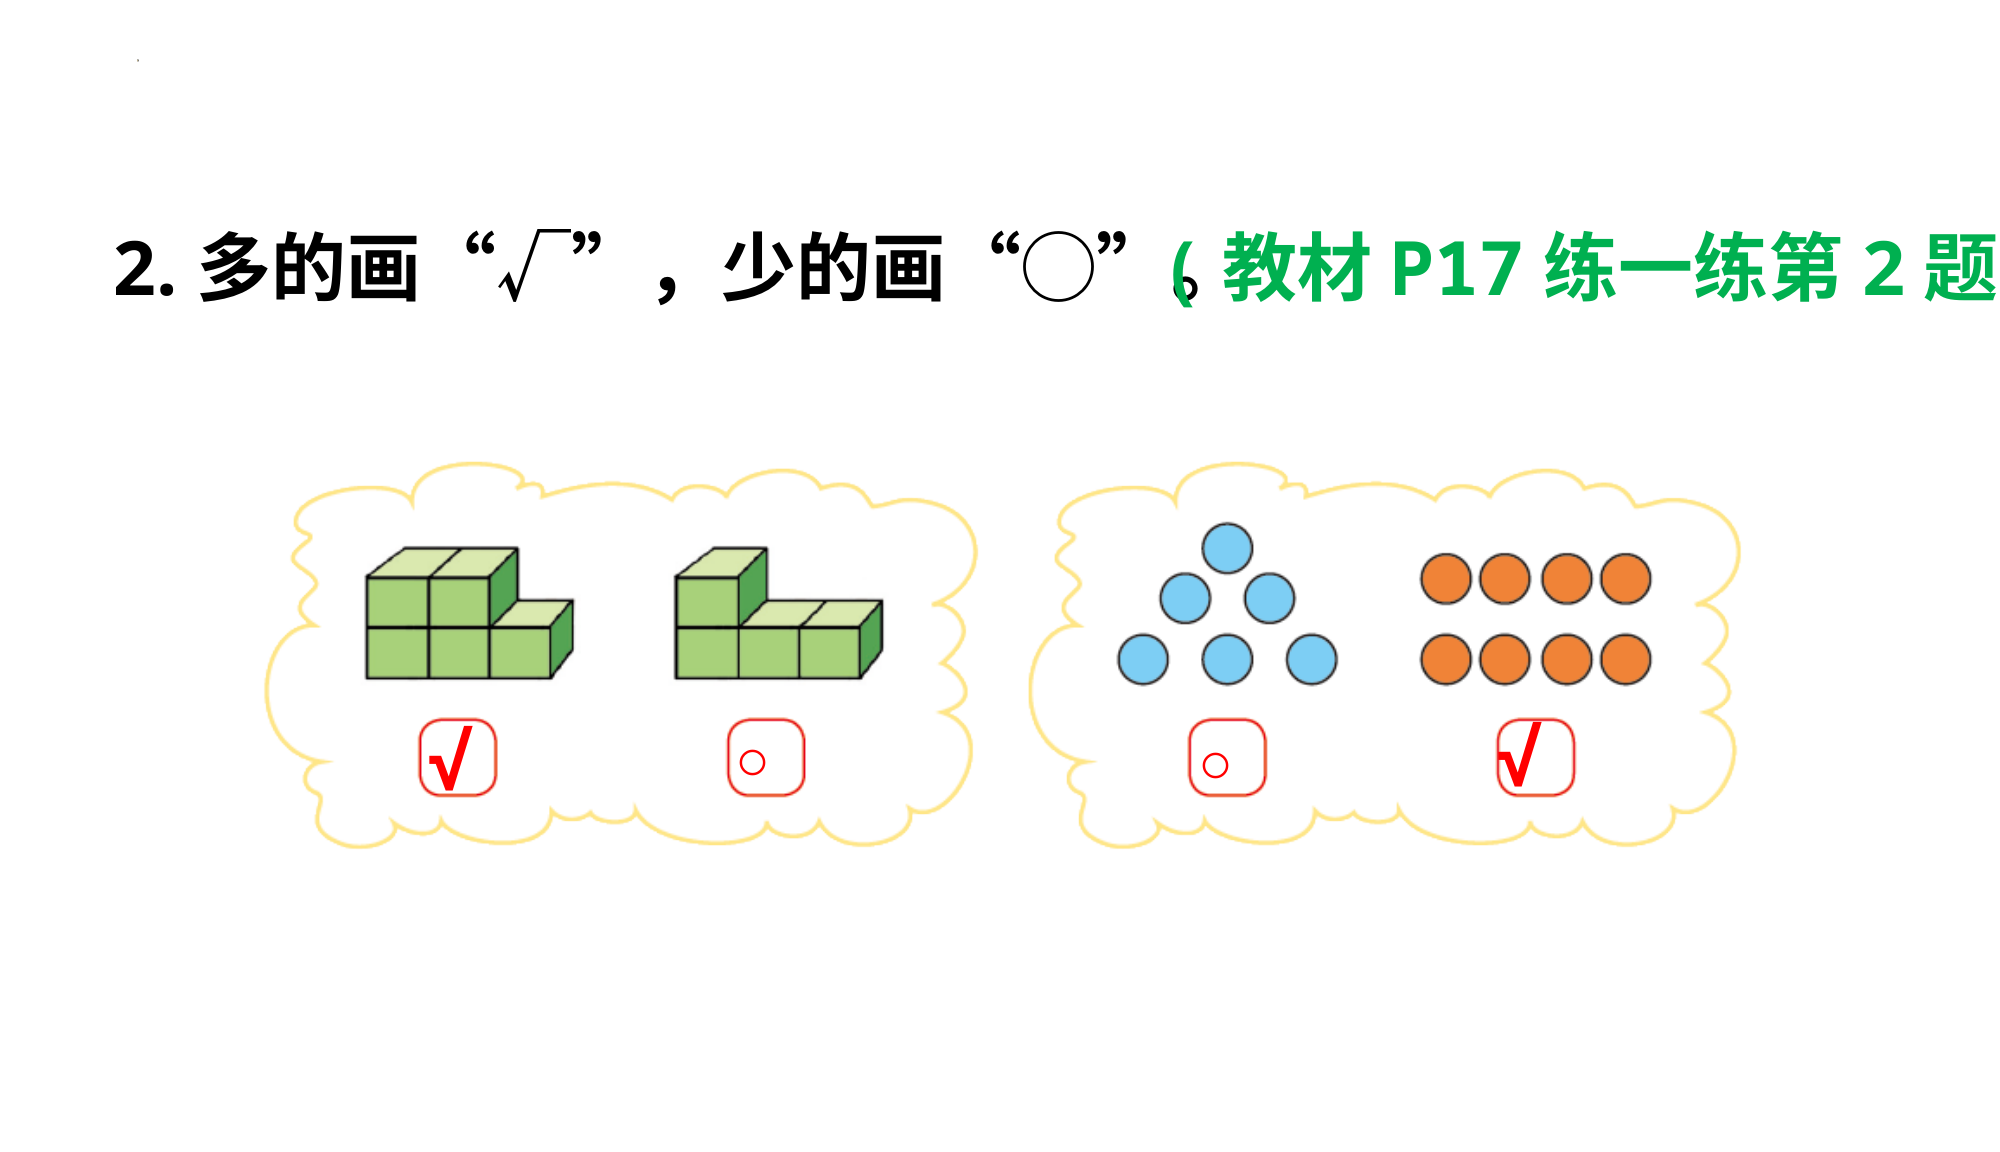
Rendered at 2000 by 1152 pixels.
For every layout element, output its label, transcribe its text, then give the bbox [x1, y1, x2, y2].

text_box (教材P17练一练第2题） [1144, 213, 2000, 319]
picture [254, 447, 1750, 859]
text_box 2.多的画“√”，少的画“◯”。 [98, 213, 1144, 319]
